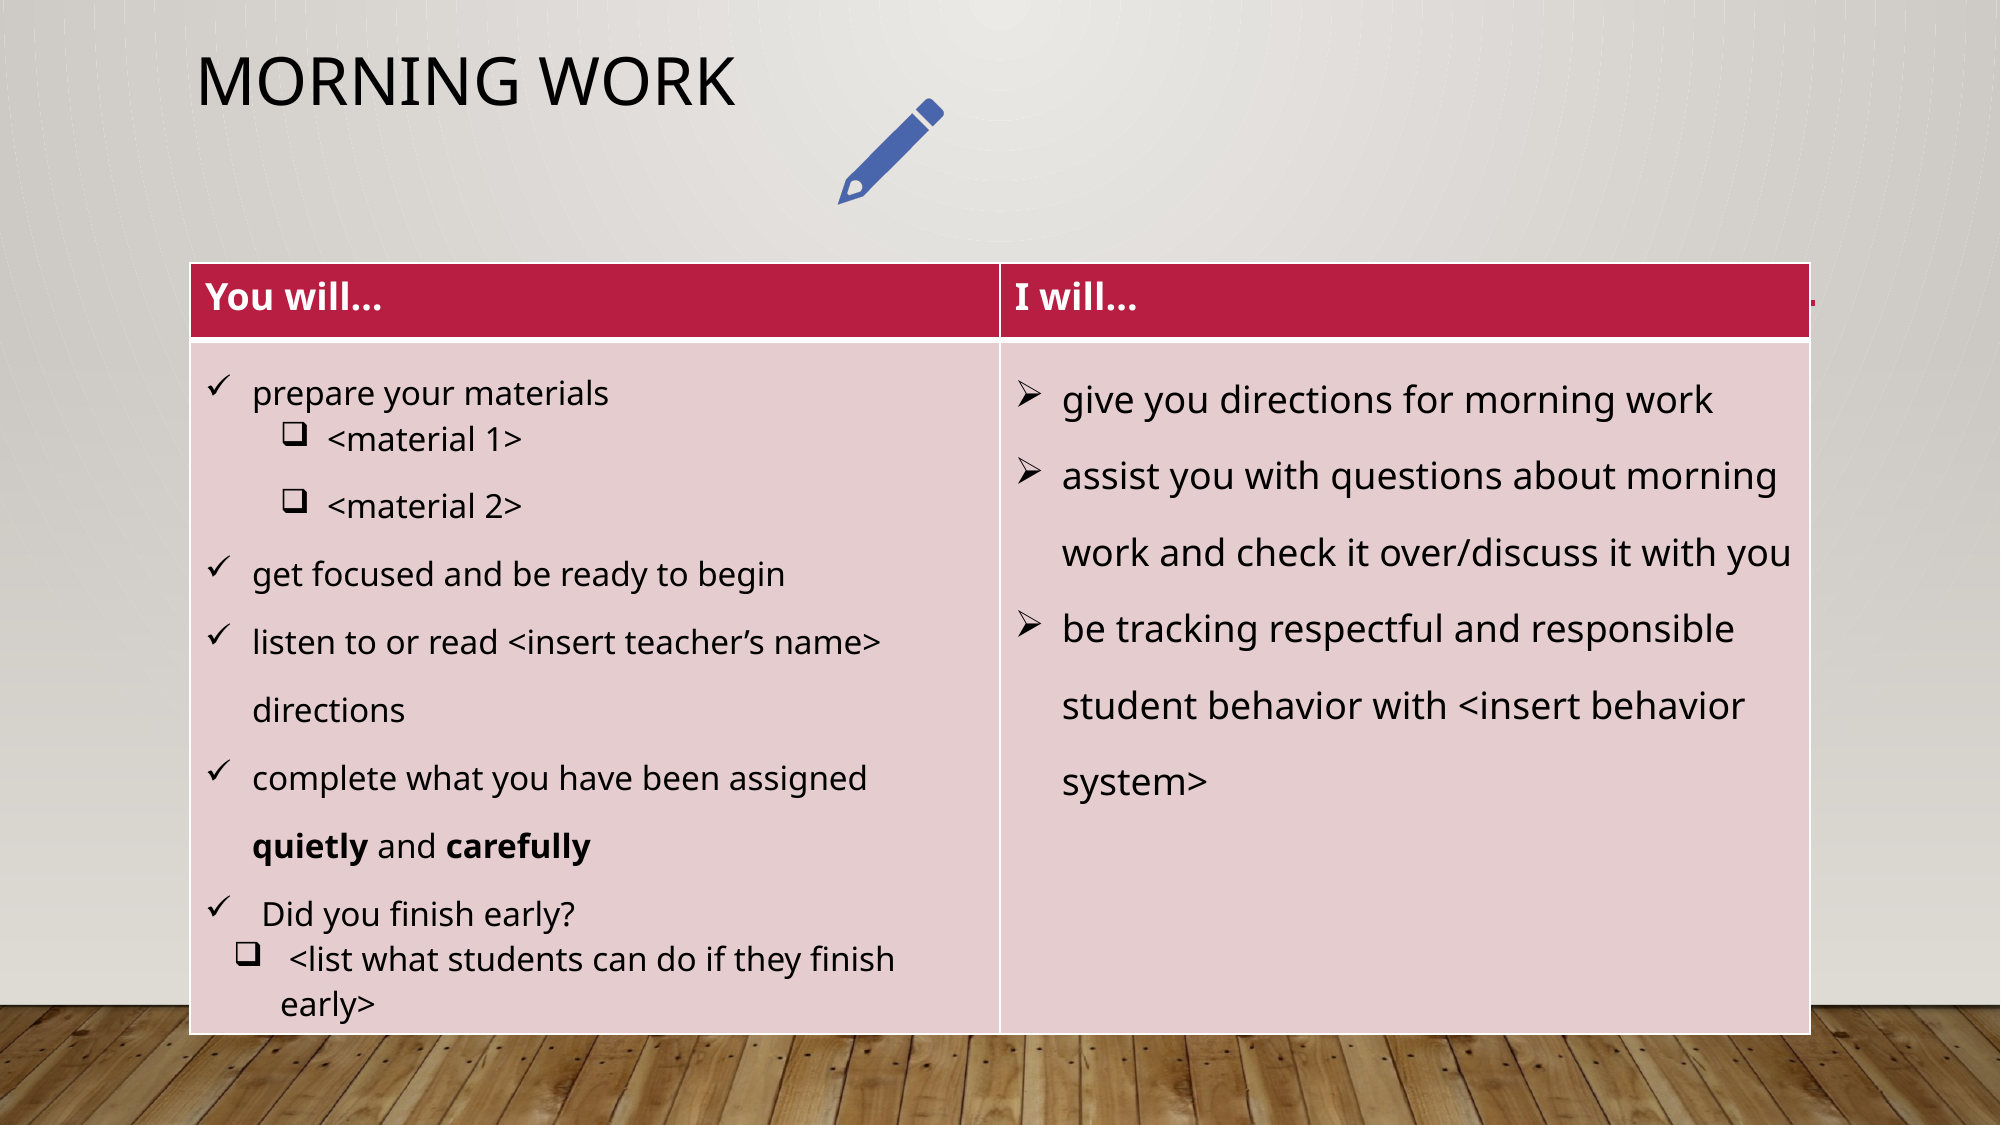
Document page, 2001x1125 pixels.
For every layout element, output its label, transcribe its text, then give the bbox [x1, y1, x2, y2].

picture [0, 1005, 2000, 1125]
table_cell prepare your materials <material 1> <material 2> get focused and be ready to begin listen to or read <insert teacher’s name> directions complete what you have been assigned quietly and carefully Did you finish early? <list what students can do if they finish early> [191, 343, 999, 1033]
picture [826, 87, 954, 215]
table_header I will... [1001, 264, 1809, 337]
title Morning Work [179, 40, 1800, 263]
table_cell give you directions for morning work assist you with questions about morning work and check it over/discuss it with you be tracking respectful and responsible student behavior with <insert behavior system> [1001, 343, 1809, 1033]
table_header You will… [191, 264, 999, 337]
